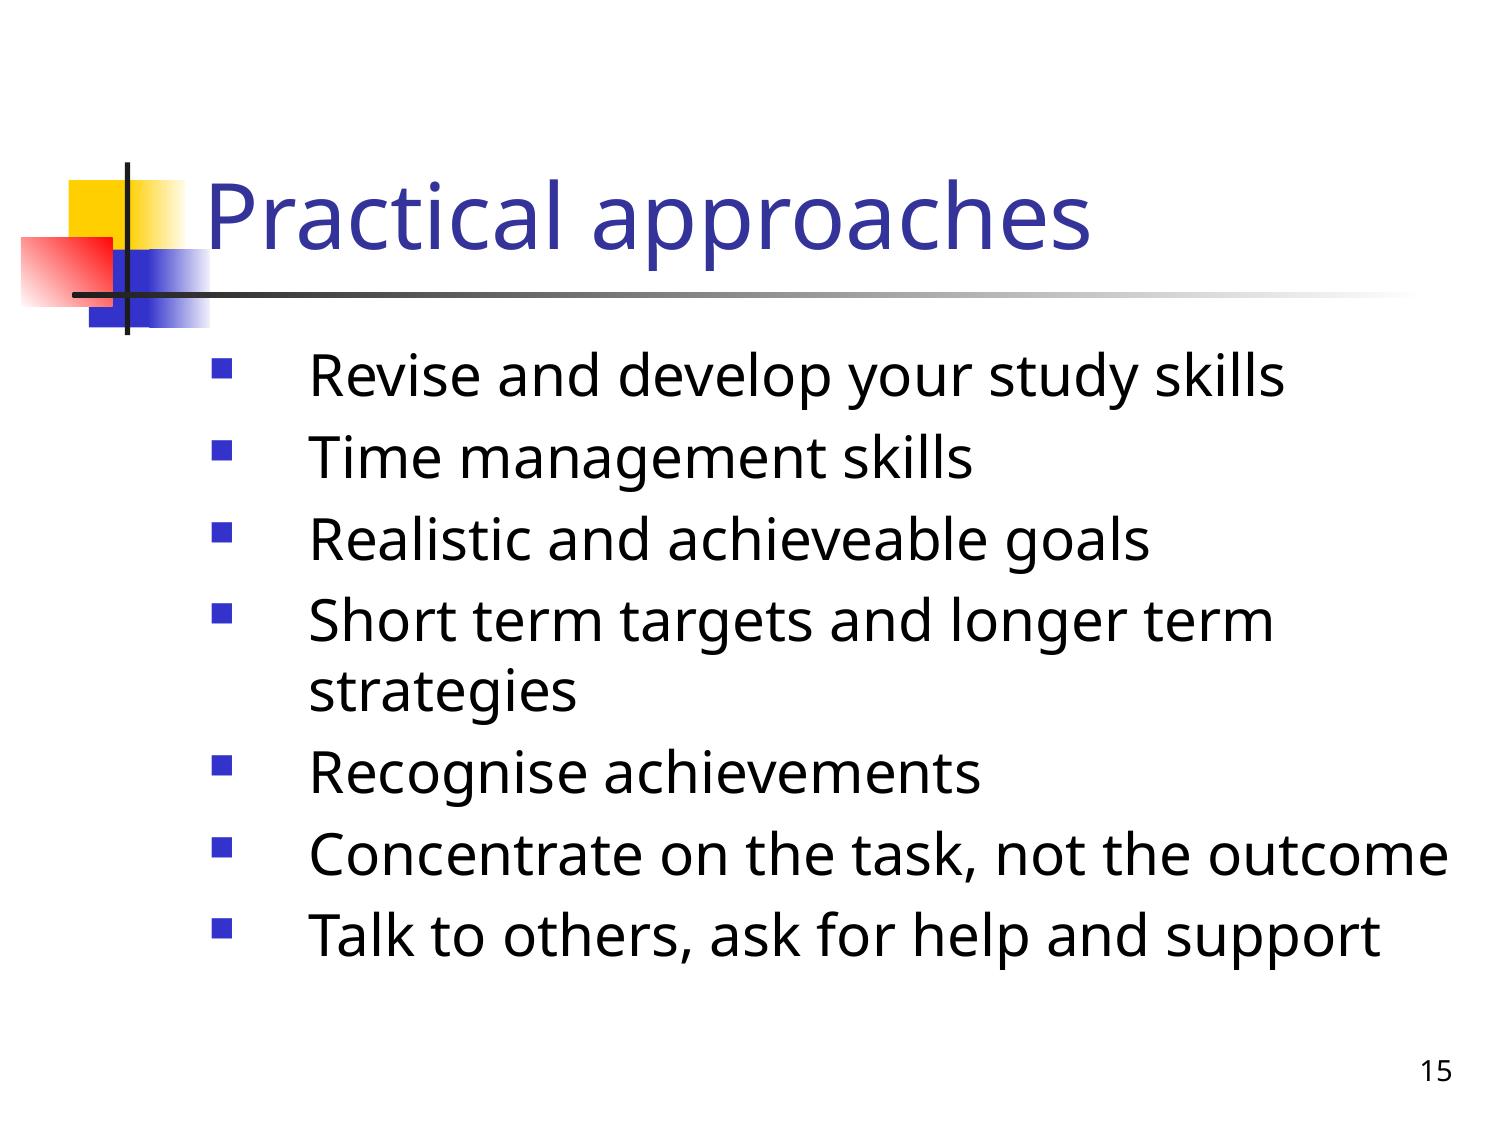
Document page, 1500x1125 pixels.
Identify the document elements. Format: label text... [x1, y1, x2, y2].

title Practical approaches [188, 35, 1468, 275]
list Revise and develop your study skills Time management skills Realistic and achieveable goals Short term targets and longer term strategies Recognise achievements Concentrate on the task, not the outcome Talk to others, ask for help and support [193, 331, 1469, 1006]
slide_number 15 [1155, 1024, 1468, 1100]
